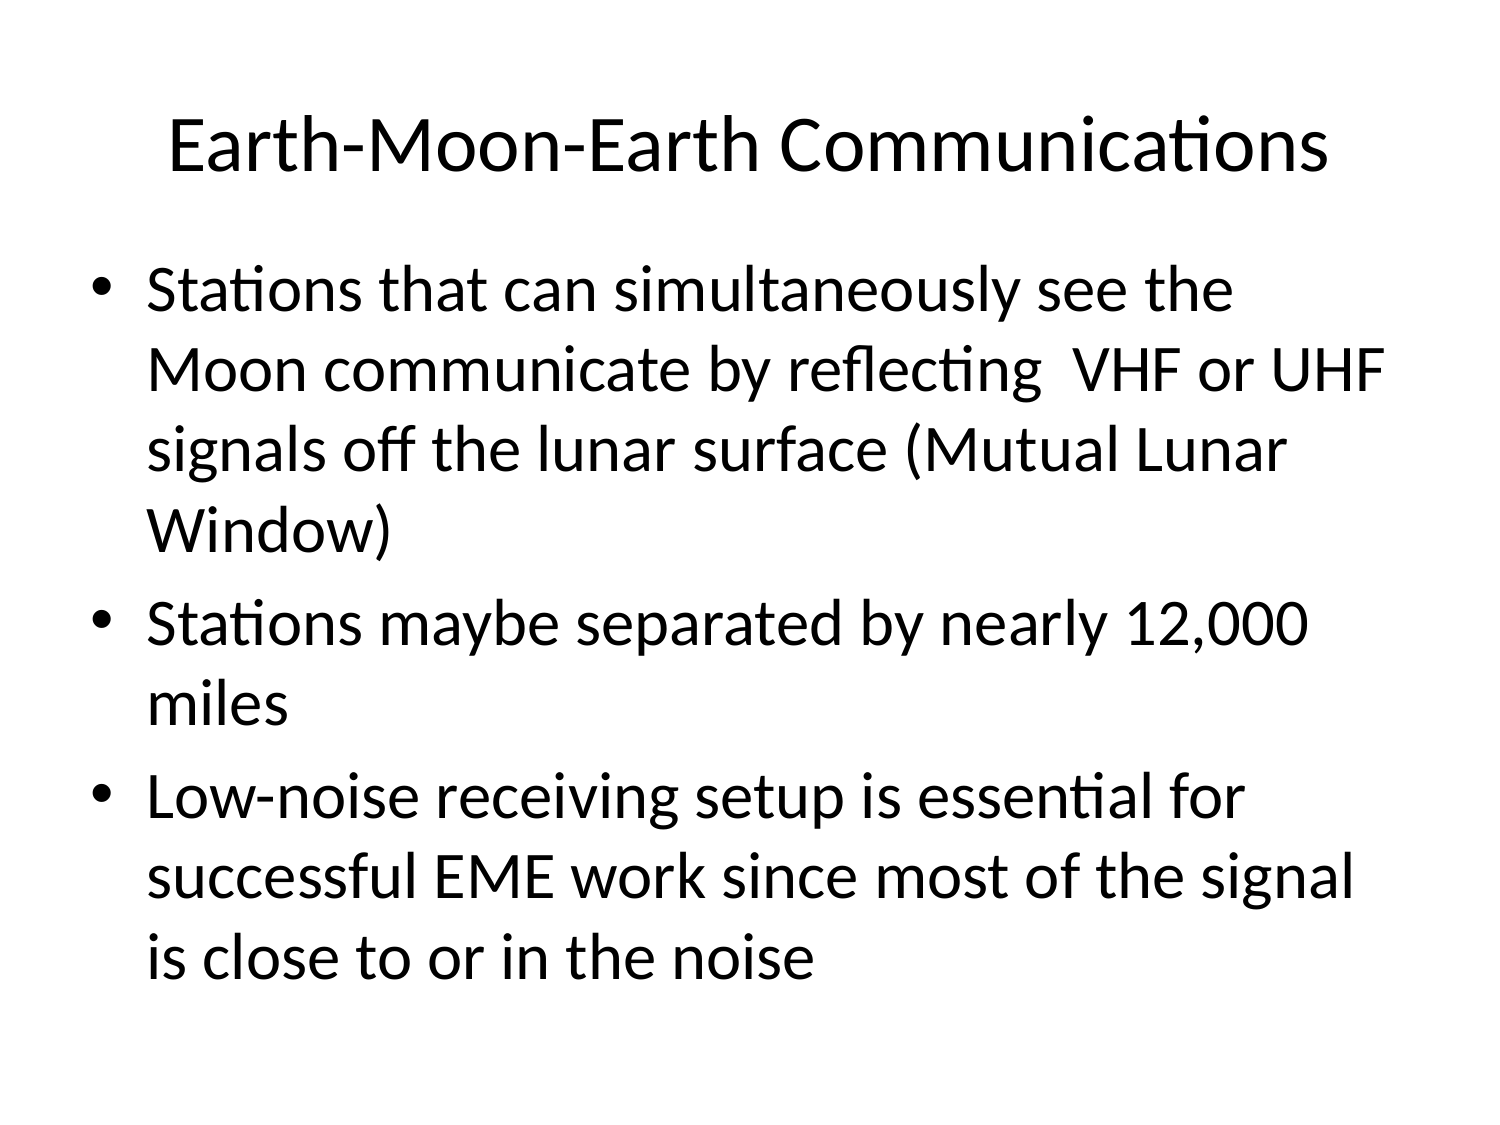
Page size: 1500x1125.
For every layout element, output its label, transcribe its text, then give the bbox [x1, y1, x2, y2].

title Earth-Moon-Earth Communications [75, 45, 1425, 233]
list Stations that can simultaneously see the Moon communicate by reflecting VHF or UHF signals off the lunar surface (Mutual Lunar Window) Stations maybe separated by nearly 12,000 miles Low-noise receiving setup is essential for successful EME work since most of the signal is close to or in the noise [75, 237, 1425, 1005]
